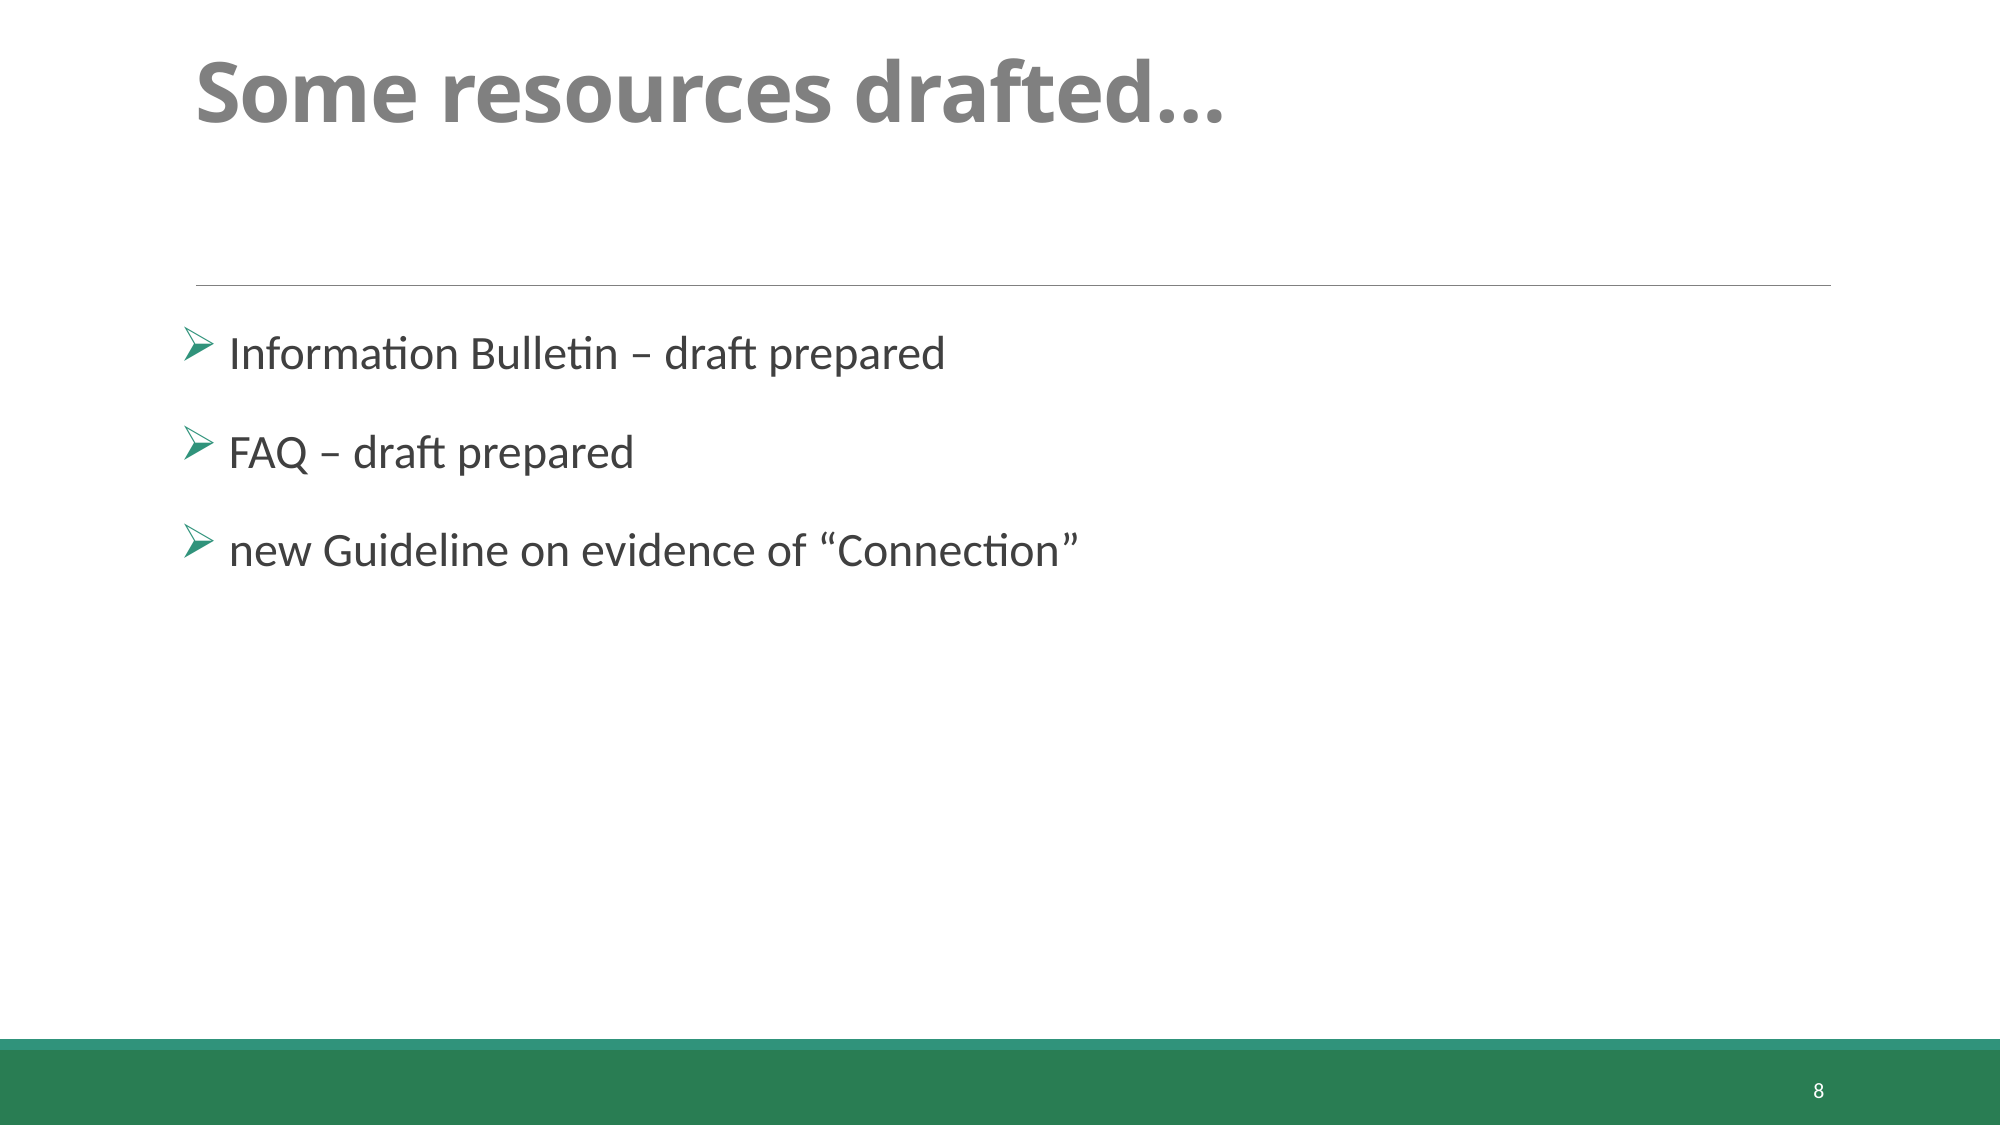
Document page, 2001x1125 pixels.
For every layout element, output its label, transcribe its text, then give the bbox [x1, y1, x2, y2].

list Information Bulletin – draft prepared FAQ – draft prepared new Guideline on evidence of “Connection” [180, 302, 1899, 1120]
slide_number 8 [1624, 1059, 1840, 1120]
title Some resources drafted… [180, 47, 1830, 165]
